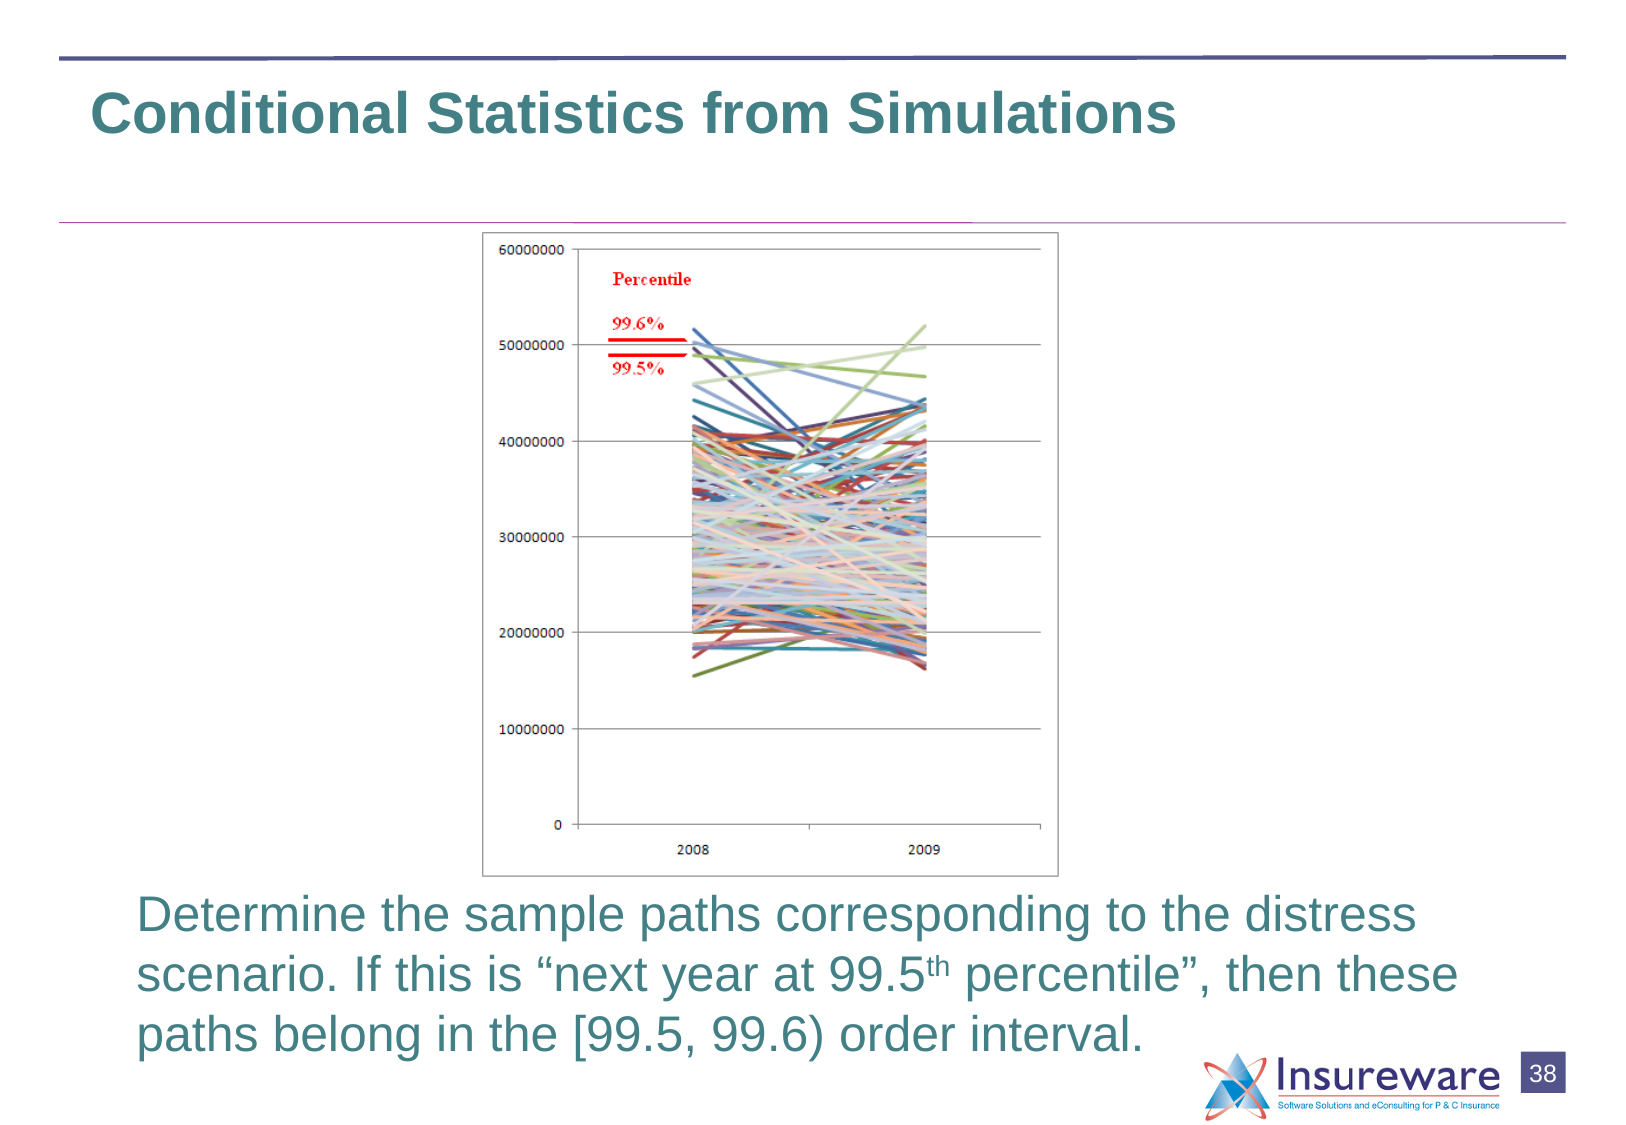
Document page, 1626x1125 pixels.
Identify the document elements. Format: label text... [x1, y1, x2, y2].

picture [1202, 1052, 1500, 1122]
slide_number 37 [1520, 1051, 1566, 1093]
picture [481, 231, 1060, 878]
list Determine the sample paths corresponding to the distress scenario. If this is “next year at 99.5th percentile”, then these paths belong in the [99.5, 99.6) order interval. [79, 881, 1498, 1059]
title Conditional Statistics from Simulations [90, 79, 1568, 204]
